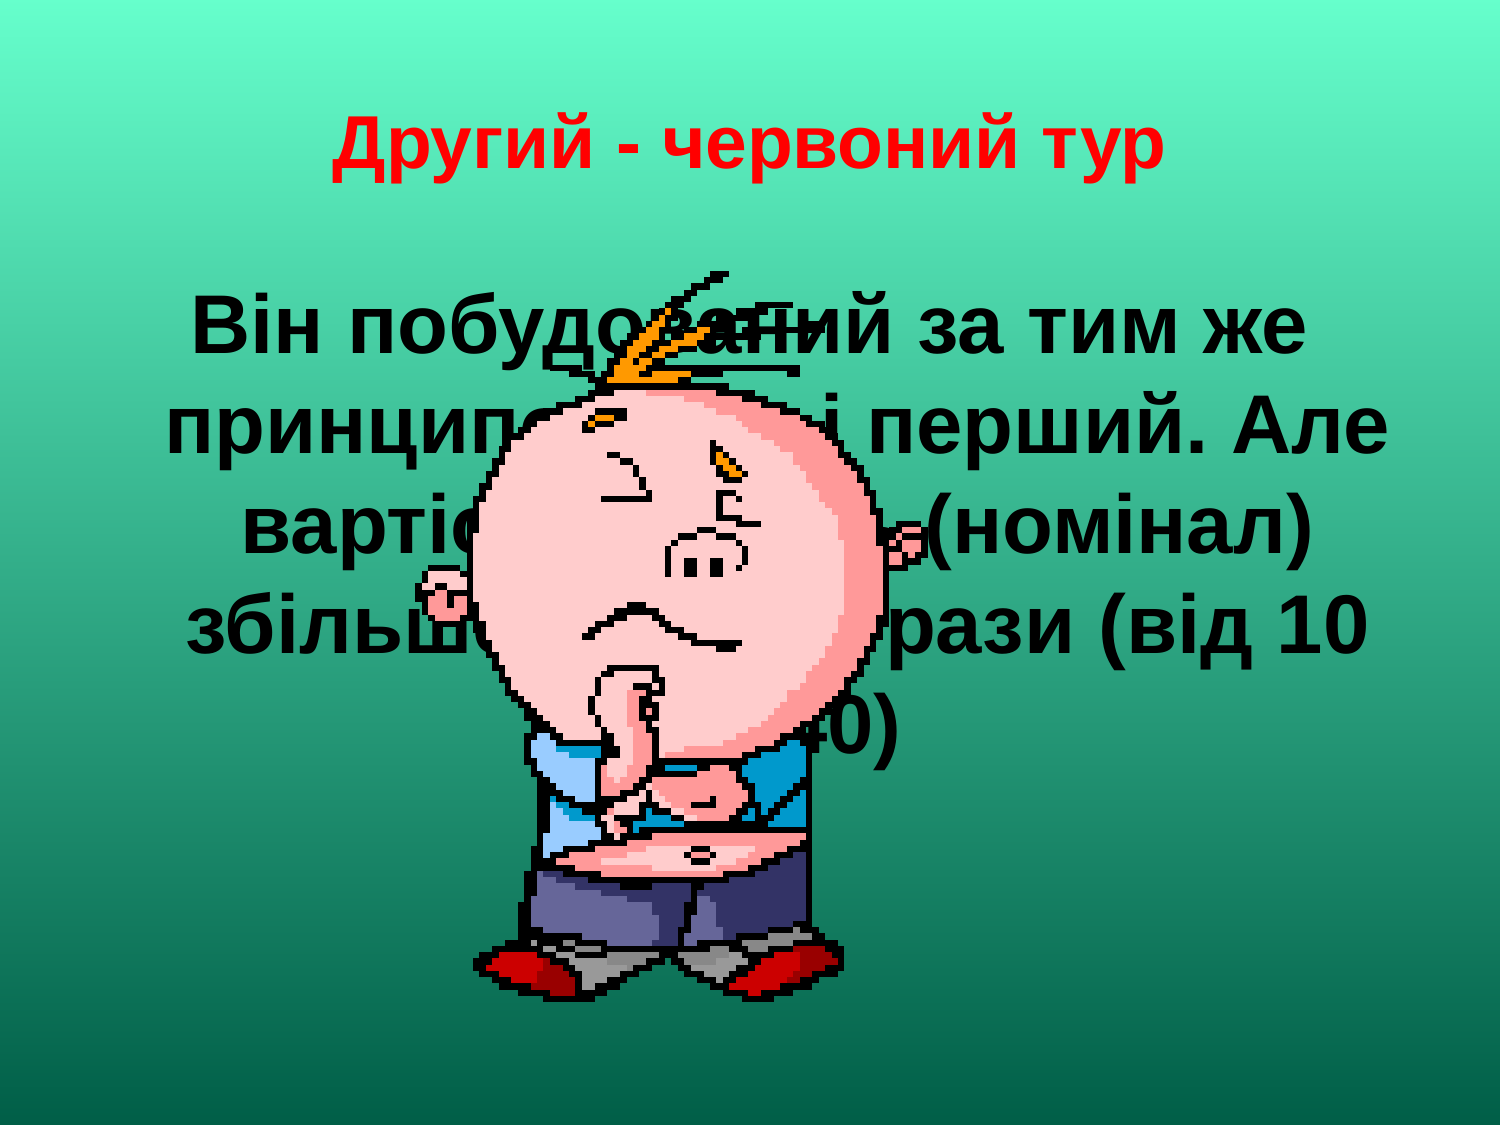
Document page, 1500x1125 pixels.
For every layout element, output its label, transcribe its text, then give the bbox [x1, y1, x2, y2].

list Він побудований за тим же принципом, що і перший. Але вартість питань (номінал) збільшена в два рази (від 10 до 40) [1042, 262, 1426, 1006]
title Другий - червоний тур [74, 44, 1426, 233]
picture [339, 140, 1037, 1016]
list Він побудований за тим же принципом, що і перший. Але вартість питань (номінал) збільшена в два рази (від 10 до 40) [74, 262, 334, 1006]
